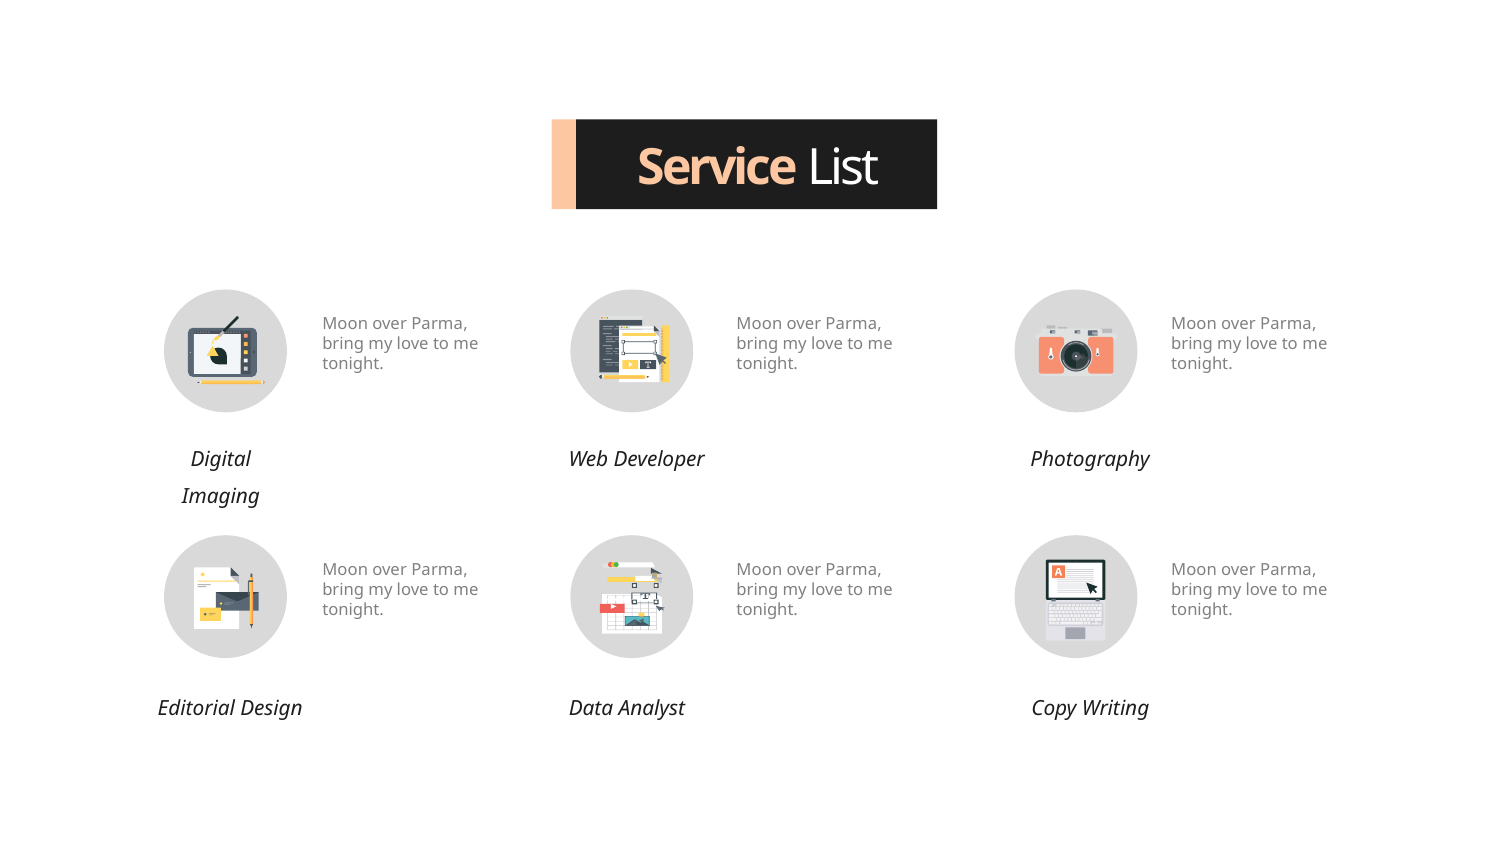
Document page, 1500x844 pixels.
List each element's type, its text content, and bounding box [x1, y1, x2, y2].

text_box [549, 117, 574, 211]
text_box Moon over Parma, bring my love to me tonight. [307, 551, 497, 627]
text_box Web Developer [551, 425, 722, 478]
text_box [1033, 325, 1119, 377]
text_box Moon over Parma, bring my love to me tonight. [721, 305, 911, 381]
text_box Moon over Parma, bring my love to me tonight. [1156, 305, 1346, 381]
text_box [1012, 287, 1140, 415]
text_box Data Analyst [542, 675, 713, 728]
text_box Moon over Parma, bring my love to me tonight. [307, 305, 497, 381]
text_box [599, 561, 666, 634]
text_box [568, 287, 696, 415]
text_box Photography [1005, 425, 1176, 478]
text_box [187, 315, 266, 385]
text_box [568, 533, 696, 661]
text_box [574, 117, 939, 211]
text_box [193, 566, 259, 630]
text_box Service List [577, 119, 939, 210]
text_box Digital Imaging [135, 425, 306, 516]
text_box Moon over Parma, bring my love to me tonight. [1156, 551, 1346, 627]
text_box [1045, 559, 1106, 642]
text_box [161, 287, 289, 415]
text_box Copy Writing [1005, 675, 1176, 728]
text_box [161, 533, 289, 661]
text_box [598, 315, 670, 383]
text_box Moon over Parma, bring my love to me tonight. [721, 551, 911, 627]
text_box Editorial Design [135, 675, 325, 728]
text_box [1012, 533, 1140, 661]
